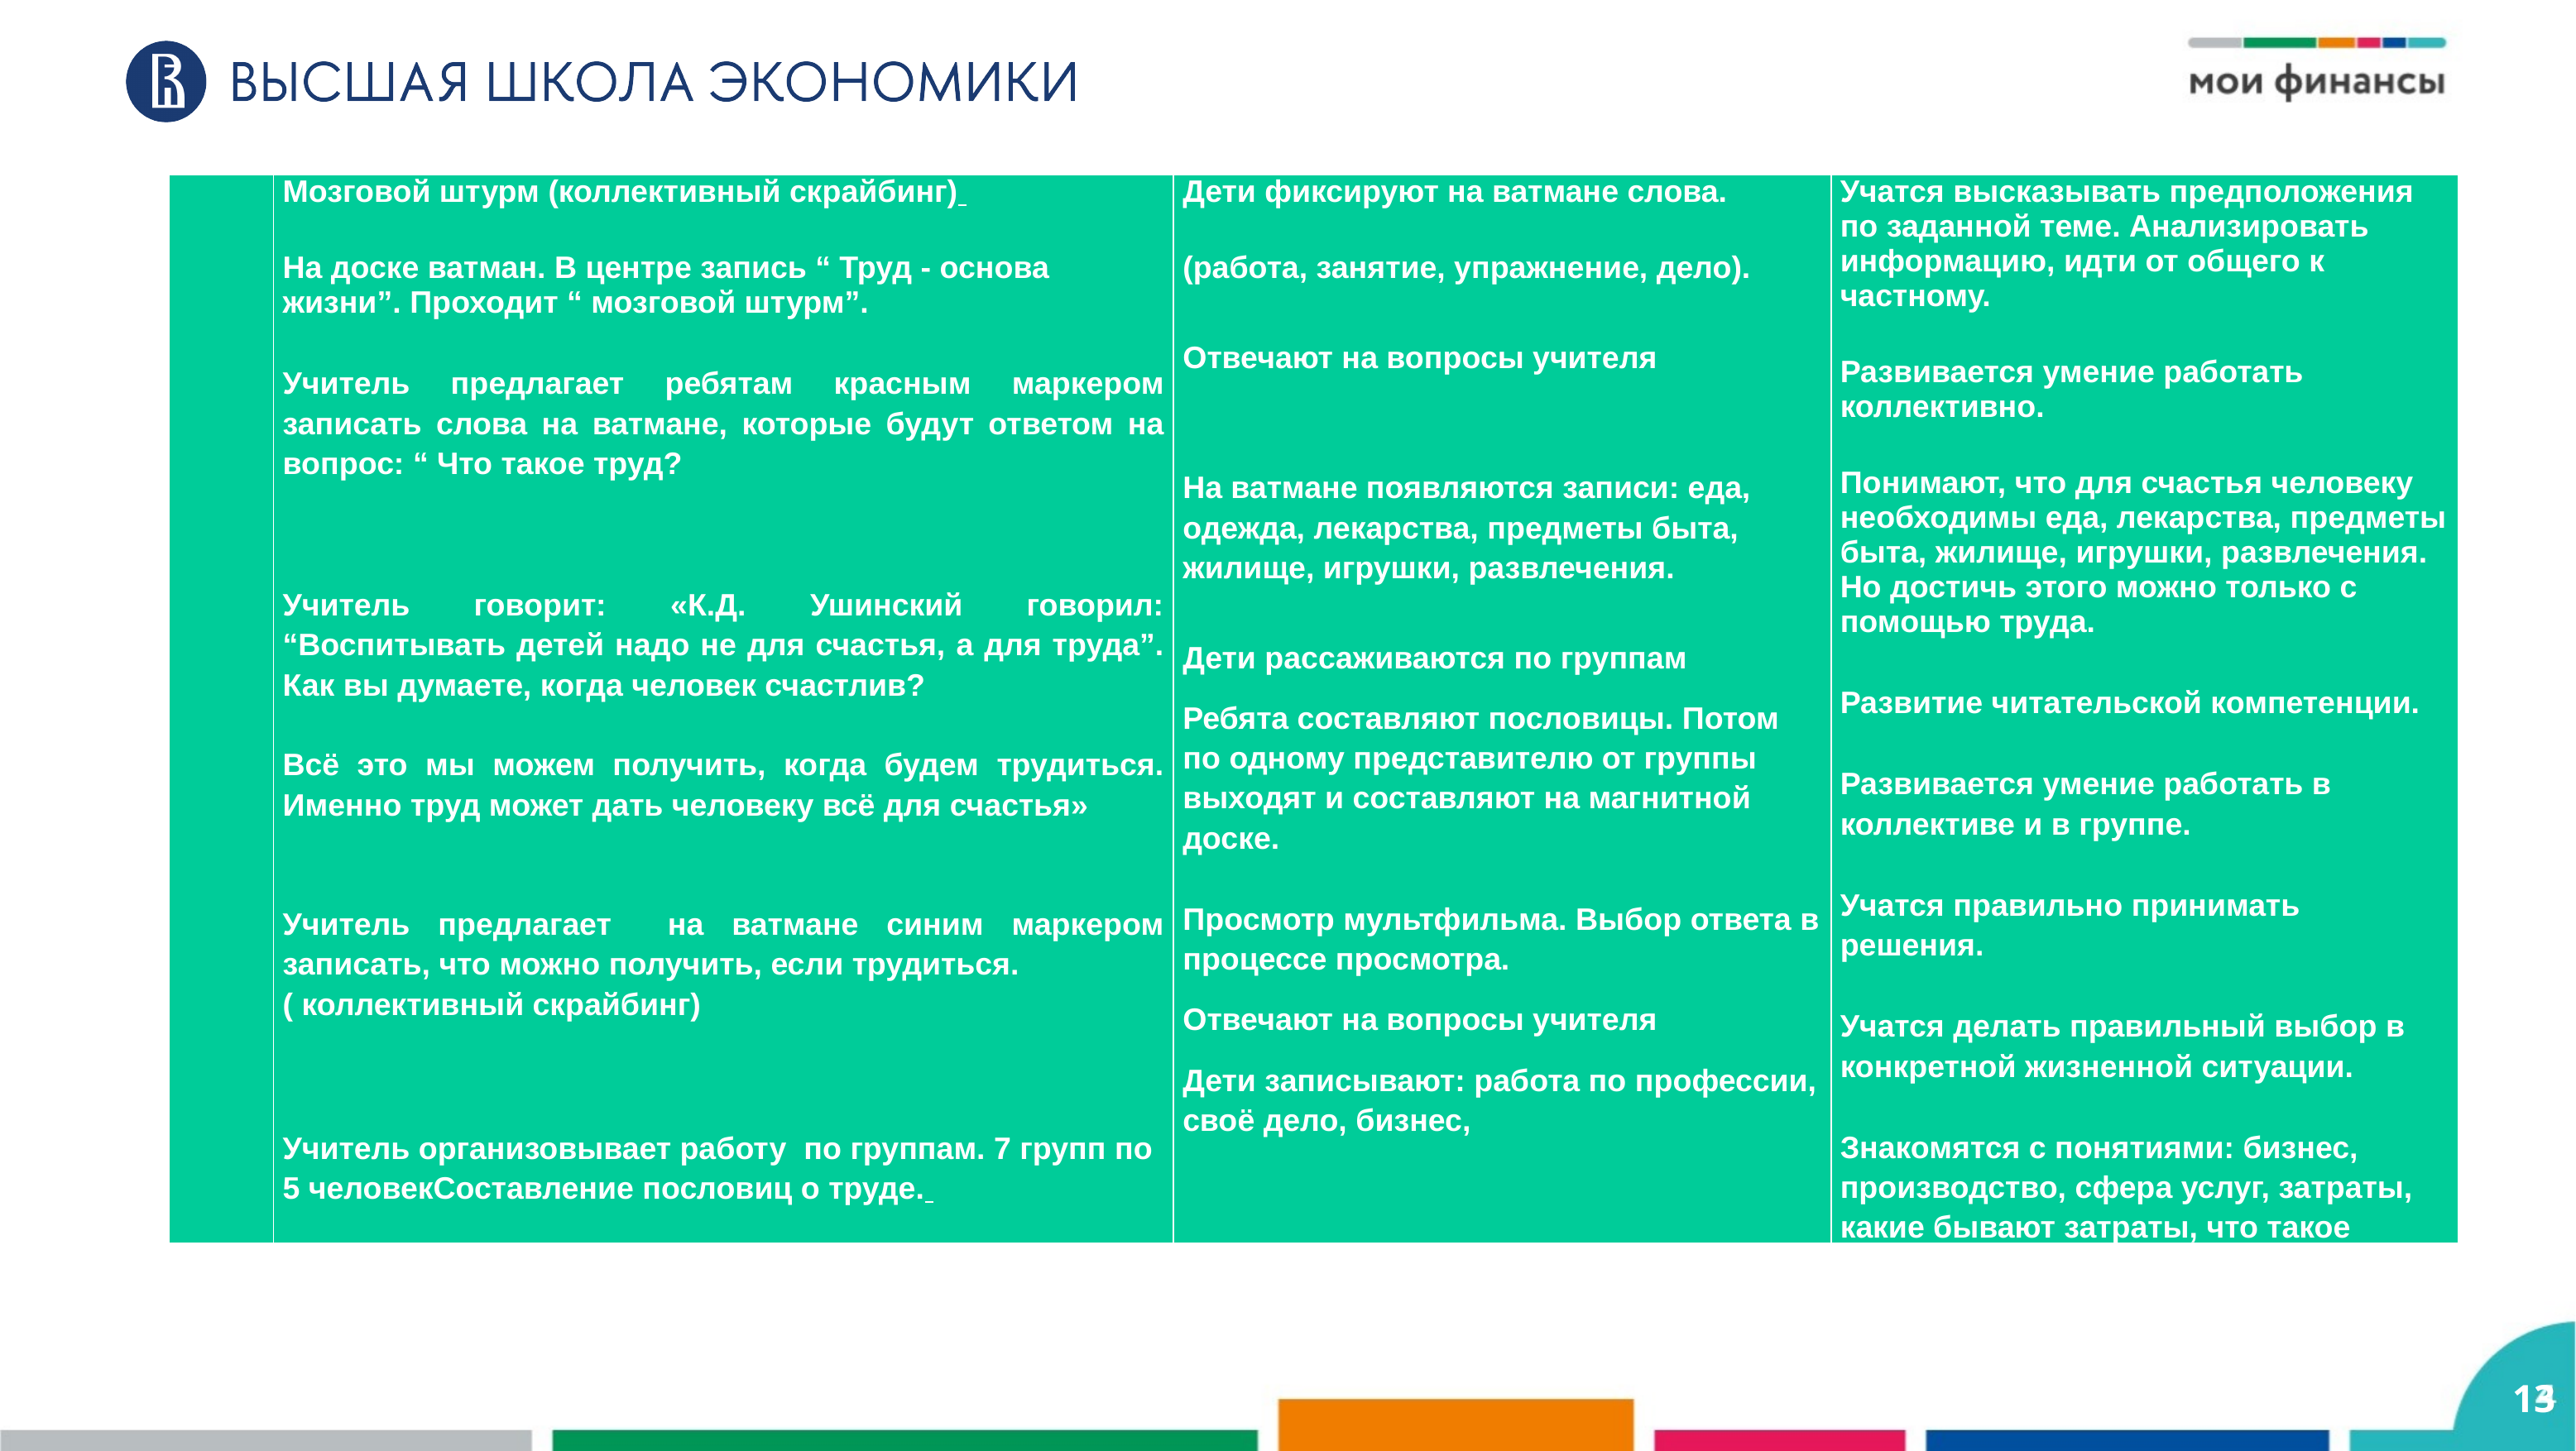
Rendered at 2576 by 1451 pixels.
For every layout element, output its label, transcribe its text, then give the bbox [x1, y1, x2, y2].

table_header Учатся высказывать предположения по заданной теме. Анализировать информацию, идти от общего к частному. Развивается умение работать коллективно. Понимают, что для счастья человеку необходимы еда, лекарства, предметы быта, жилище, игрушки, развлечения. Но достичь этого можно только с помощью труда. Развитие читательской компетенции. Развивается умение работать в коллективе и в группе. Учатся правильно принимать решения. Учатся делать правильный выбор в конкретной жизненной ситуации. Знакомятся с понятиями: бизнес, производство, сфера услуг, затраты, какие бывают затраты, что такое [1832, 175, 2458, 1243]
picture [0, 0, 2576, 1451]
table_header [170, 175, 273, 1243]
table_header Мозговой штурм (коллективный скрайбинг) На доске ватман. В центре запись “ Труд - основа жизни”. Проходит “ мозговой штурм”. Учитель предлагает ребятам красным маркером записать слова на ватмане, которые будут ответом на вопрос: “ Что такое труд? Учитель говорит: «К.Д. Ушинский говорил: “Воспитывать детей надо не для счастья, а для труда”. Как вы думаете, когда человек счастлив? Всё это мы можем получить, когда будем трудиться. Именно труд может дать человеку всё для счастья» Учитель предлагает на ватмане синим маркером записать, что можно получить, если трудиться. ( коллективный скрайбинг) Учитель организовывает работу по группам. 7 групп по 5 человекСоставление пословиц о труде. [274, 175, 1173, 1243]
slide_number 13 [2470, 1365, 2576, 1430]
table_header Дети фиксируют на ватмане слова. (работа, занятие, упражнение, дело). Отвечают на вопросы учителя На ватмане появляются записи: еда, одежда, лекарства, предметы быта, жилище, игрушки, развлечения. Дети рассаживаются по группам Ребята составляют пословицы. Потом по одному представителю от группы выходят и составляют на магнитной доске. Просмотр мультфильма. Выбор ответа в процессе просмотра. Отвечают на вопросы учителя Дети записывают: работа по профессии, своё дело, бизнес, [1174, 175, 1830, 1243]
